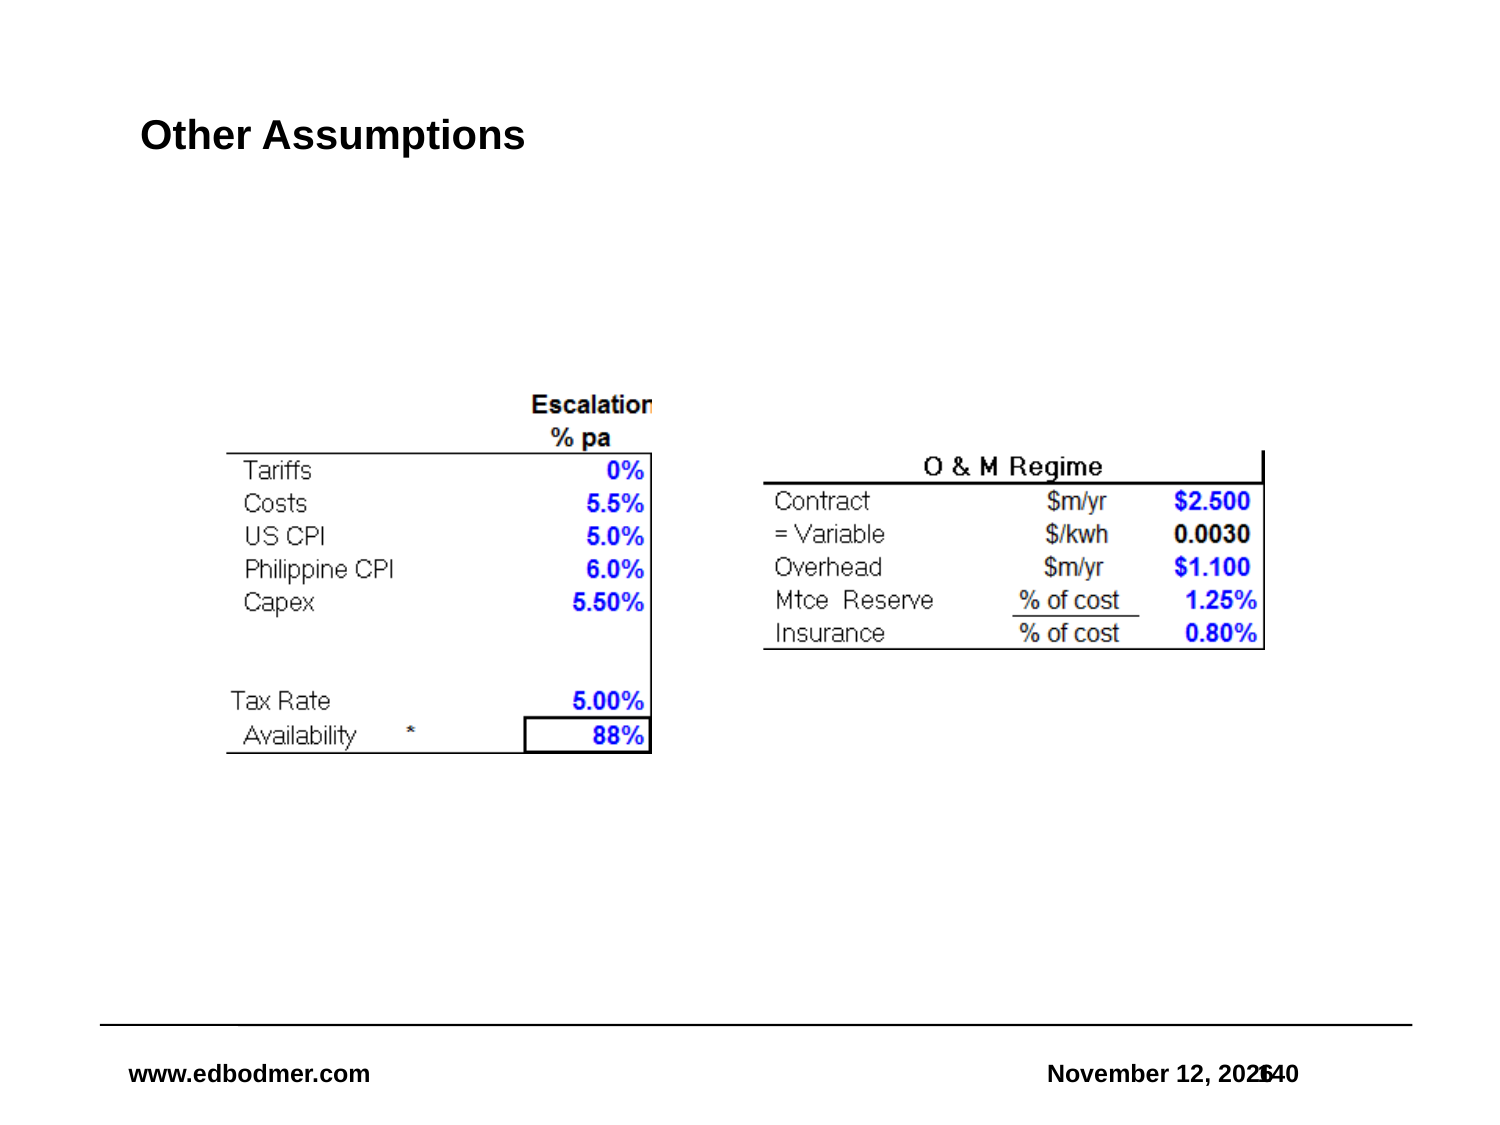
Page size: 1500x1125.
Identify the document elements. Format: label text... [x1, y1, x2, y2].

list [762, 449, 1265, 651]
title Other Assumptions [124, 99, 1288, 226]
picture [224, 387, 652, 754]
